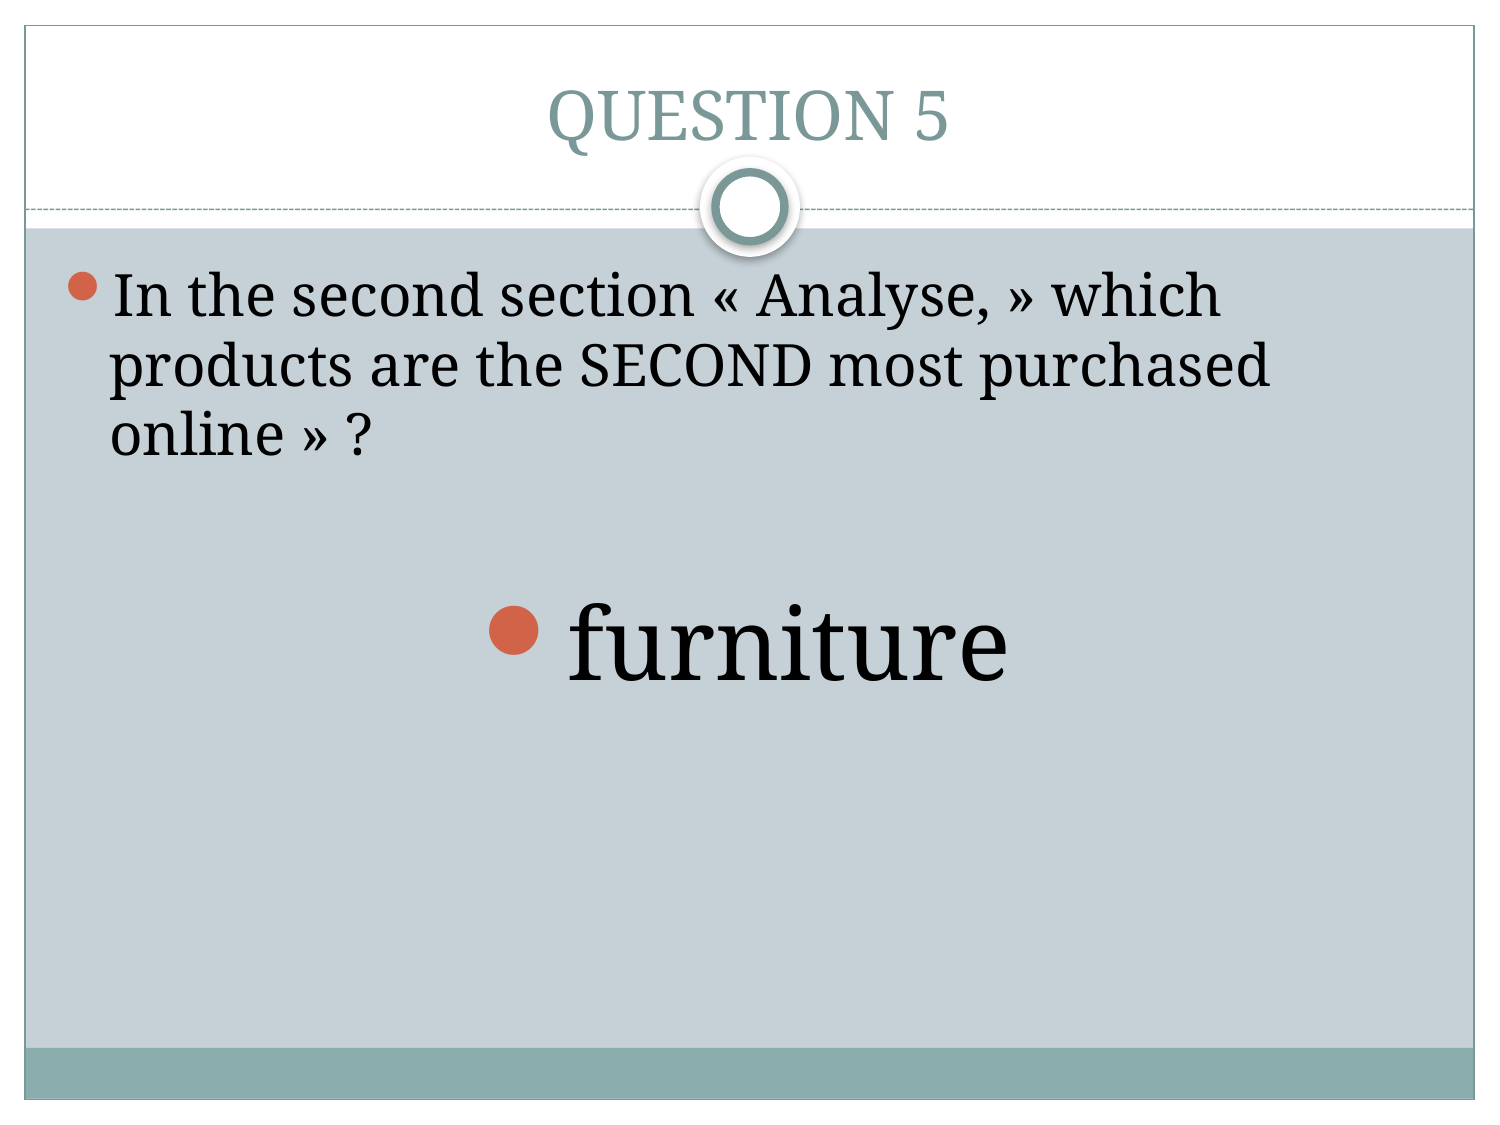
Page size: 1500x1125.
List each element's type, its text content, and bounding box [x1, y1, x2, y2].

title QUESTION 5 [49, 37, 1450, 162]
list In the second section « Analyse, » which products are the SECOND most purchased online » ? furniture [49, 250, 1445, 1001]
